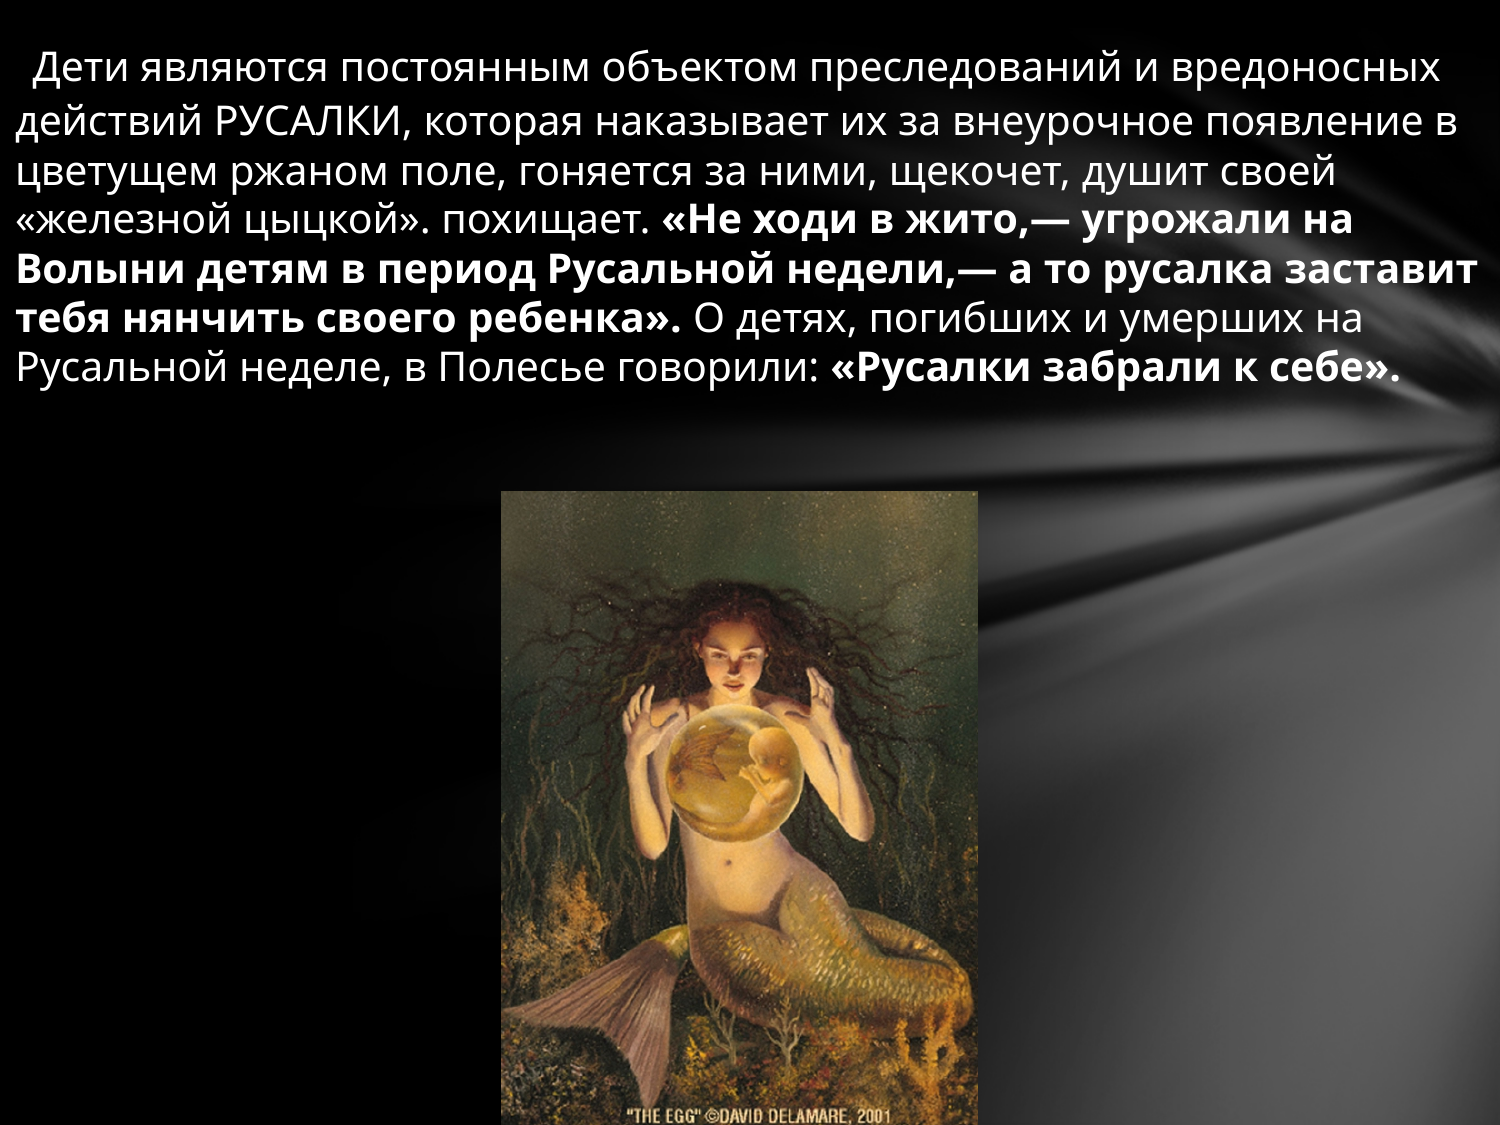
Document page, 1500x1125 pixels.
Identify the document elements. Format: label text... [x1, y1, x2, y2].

title Дети являются постоянным объектом преследований и вредоносных действий РУСАЛКИ, которая наказывает их за внеурочное появление в цветущем ржаном поле, гоняется за ними, щекочет, душит своей «железной цыцкой». похищает. «Не ходи в жито,— угрожали на Волыни детям в период Русальной недели,— а то русалка заставит тебя нянчить своего ребенка». О детях, погибших и умерших на Русальной неделе, в Полесье говорили: «Русалки забрали к себе». [0, 0, 1500, 398]
picture [501, 491, 978, 1125]
